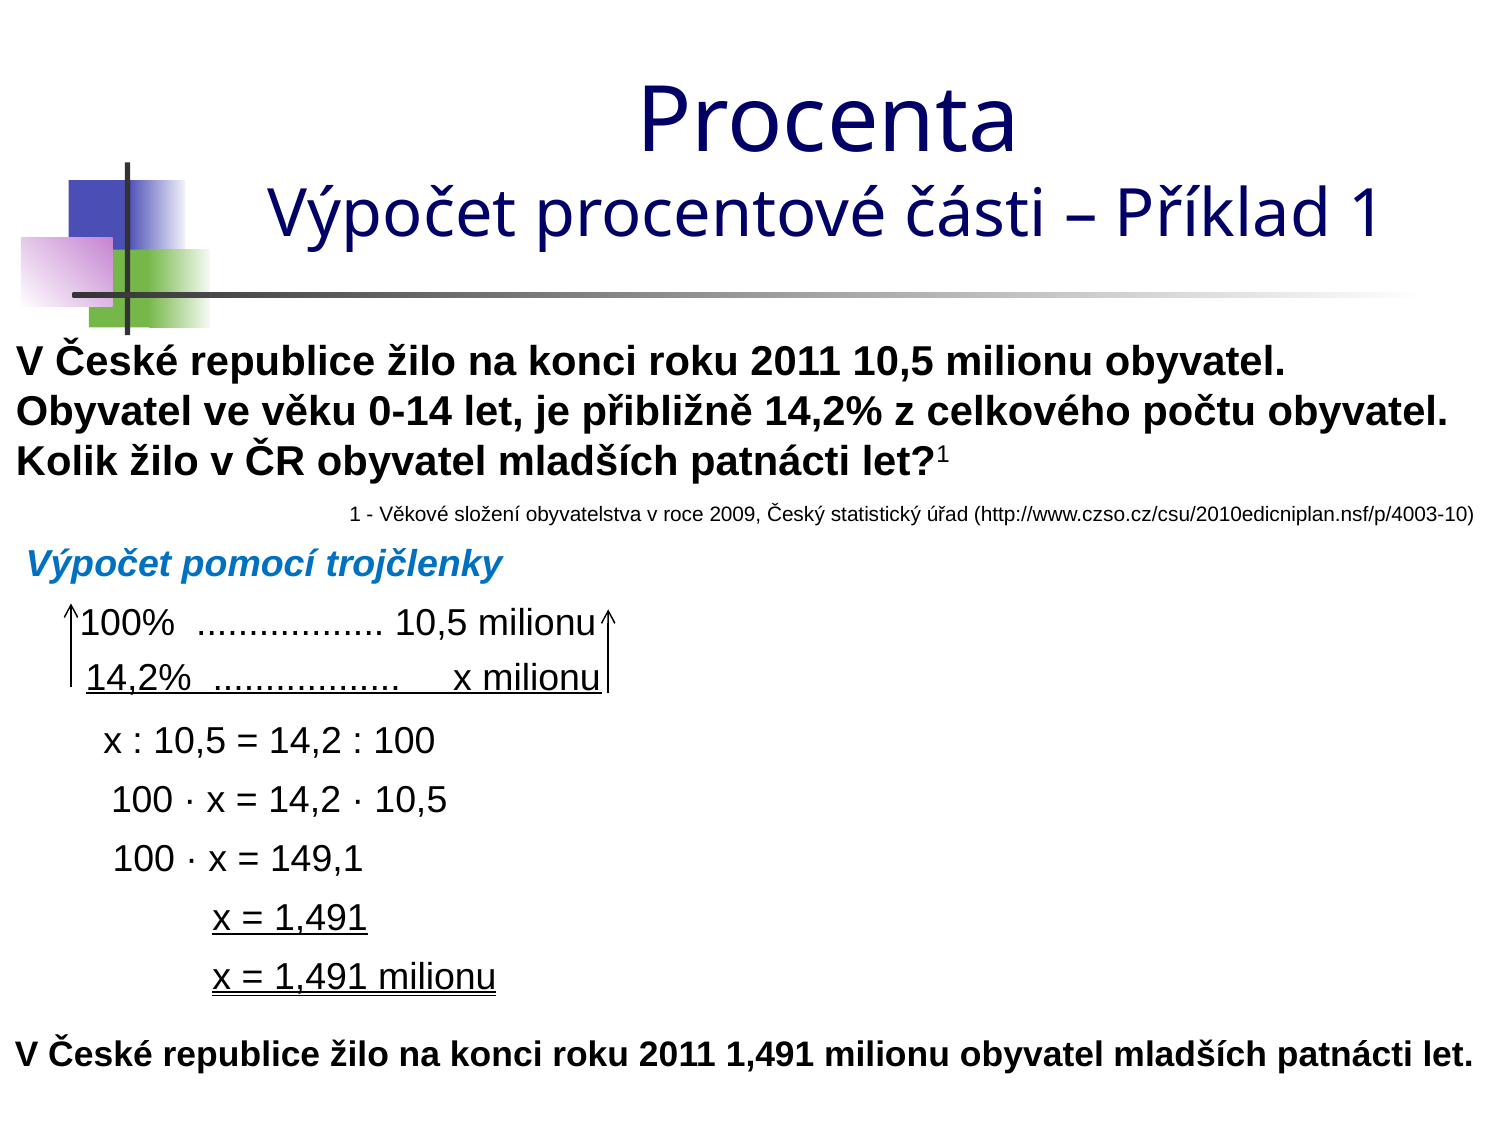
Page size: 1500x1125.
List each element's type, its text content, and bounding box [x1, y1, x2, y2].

text_box 100% .................. 10,5 milionu [64, 590, 998, 651]
text_box x = 1,491 milionu [197, 944, 632, 1005]
text_box x : 10,5 = 14,2 : 100 [88, 708, 644, 769]
text_box Výpočet pomocí trojčlenky [10, 531, 874, 592]
text_box 100 · x = 149,1 [97, 826, 532, 887]
text_box 100 · x = 14,2 · 10,5 [96, 767, 531, 828]
text_box x = 1,491 [197, 885, 632, 944]
text_box 1 - Věkové složení obyvatelstva v roce 2009, Český statistický úřad (http://www.czso.cz/csu/2010edicniplan.nsf/p/4003-10) [334, 492, 1499, 533]
title Procenta Výpočet procentové části – Příklad 1 [188, 34, 1468, 276]
text_box V České republice žilo na konci roku 2011 1,491 milionu obyvatel mladších patnácti let. [0, 1024, 1498, 1082]
text_box V České republice žilo na konci roku 2011 10,5 milionu obyvatel. Obyvatel ve věku 0-14 let, je přibližně 14,2% z celkového počtu obyvatel. Kolik žilo v ČR obyvatel mladších patnácti let?1 [1, 326, 1500, 492]
text_box 14,2% .................. x milionu [70, 645, 777, 705]
